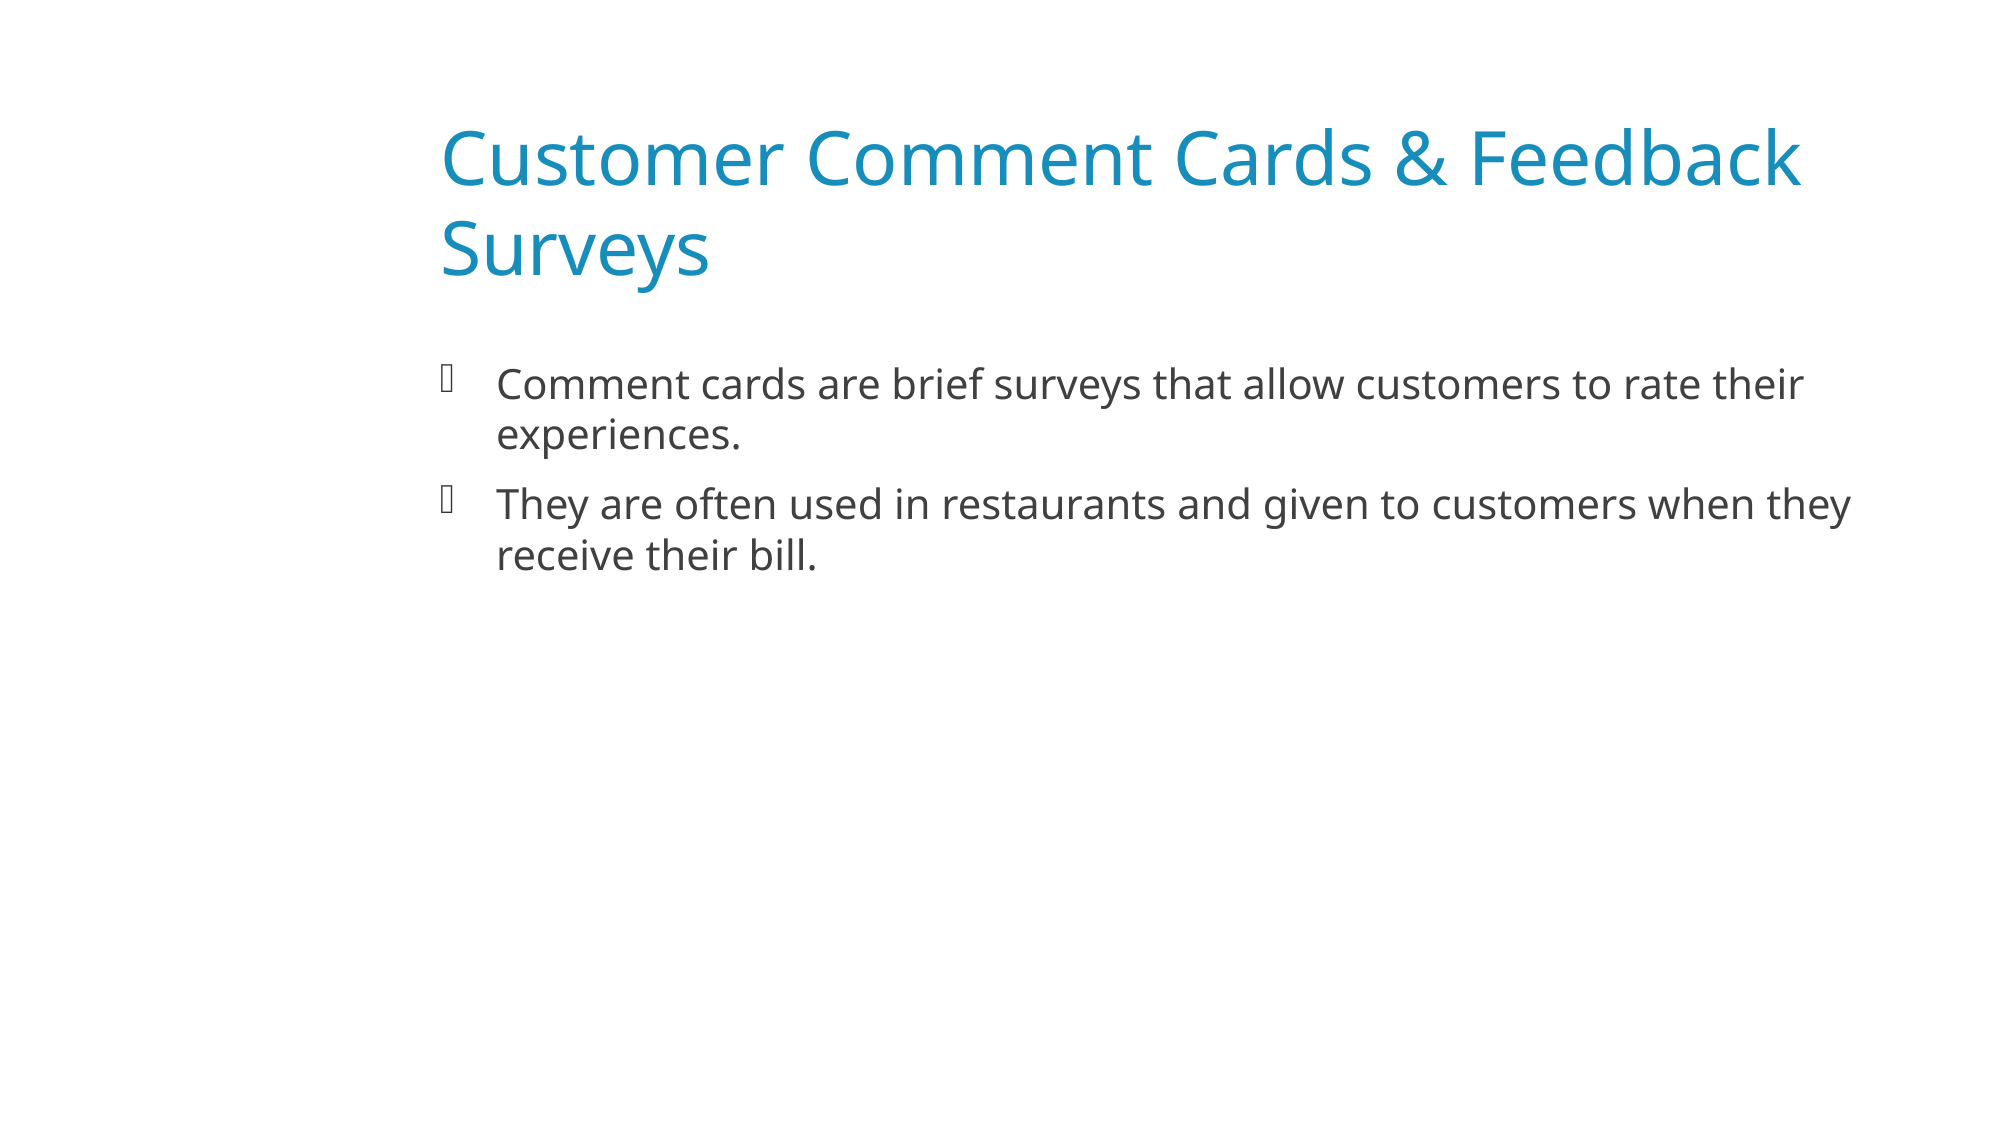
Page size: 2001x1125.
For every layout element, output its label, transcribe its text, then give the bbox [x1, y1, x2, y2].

list Comment cards are brief surveys that allow customers to rate their experiences. They are often used in restaurants and given to customers when they receive their bill. [424, 350, 1888, 1074]
title Customer Comment Cards & Feedback Surveys [425, 102, 1888, 313]
